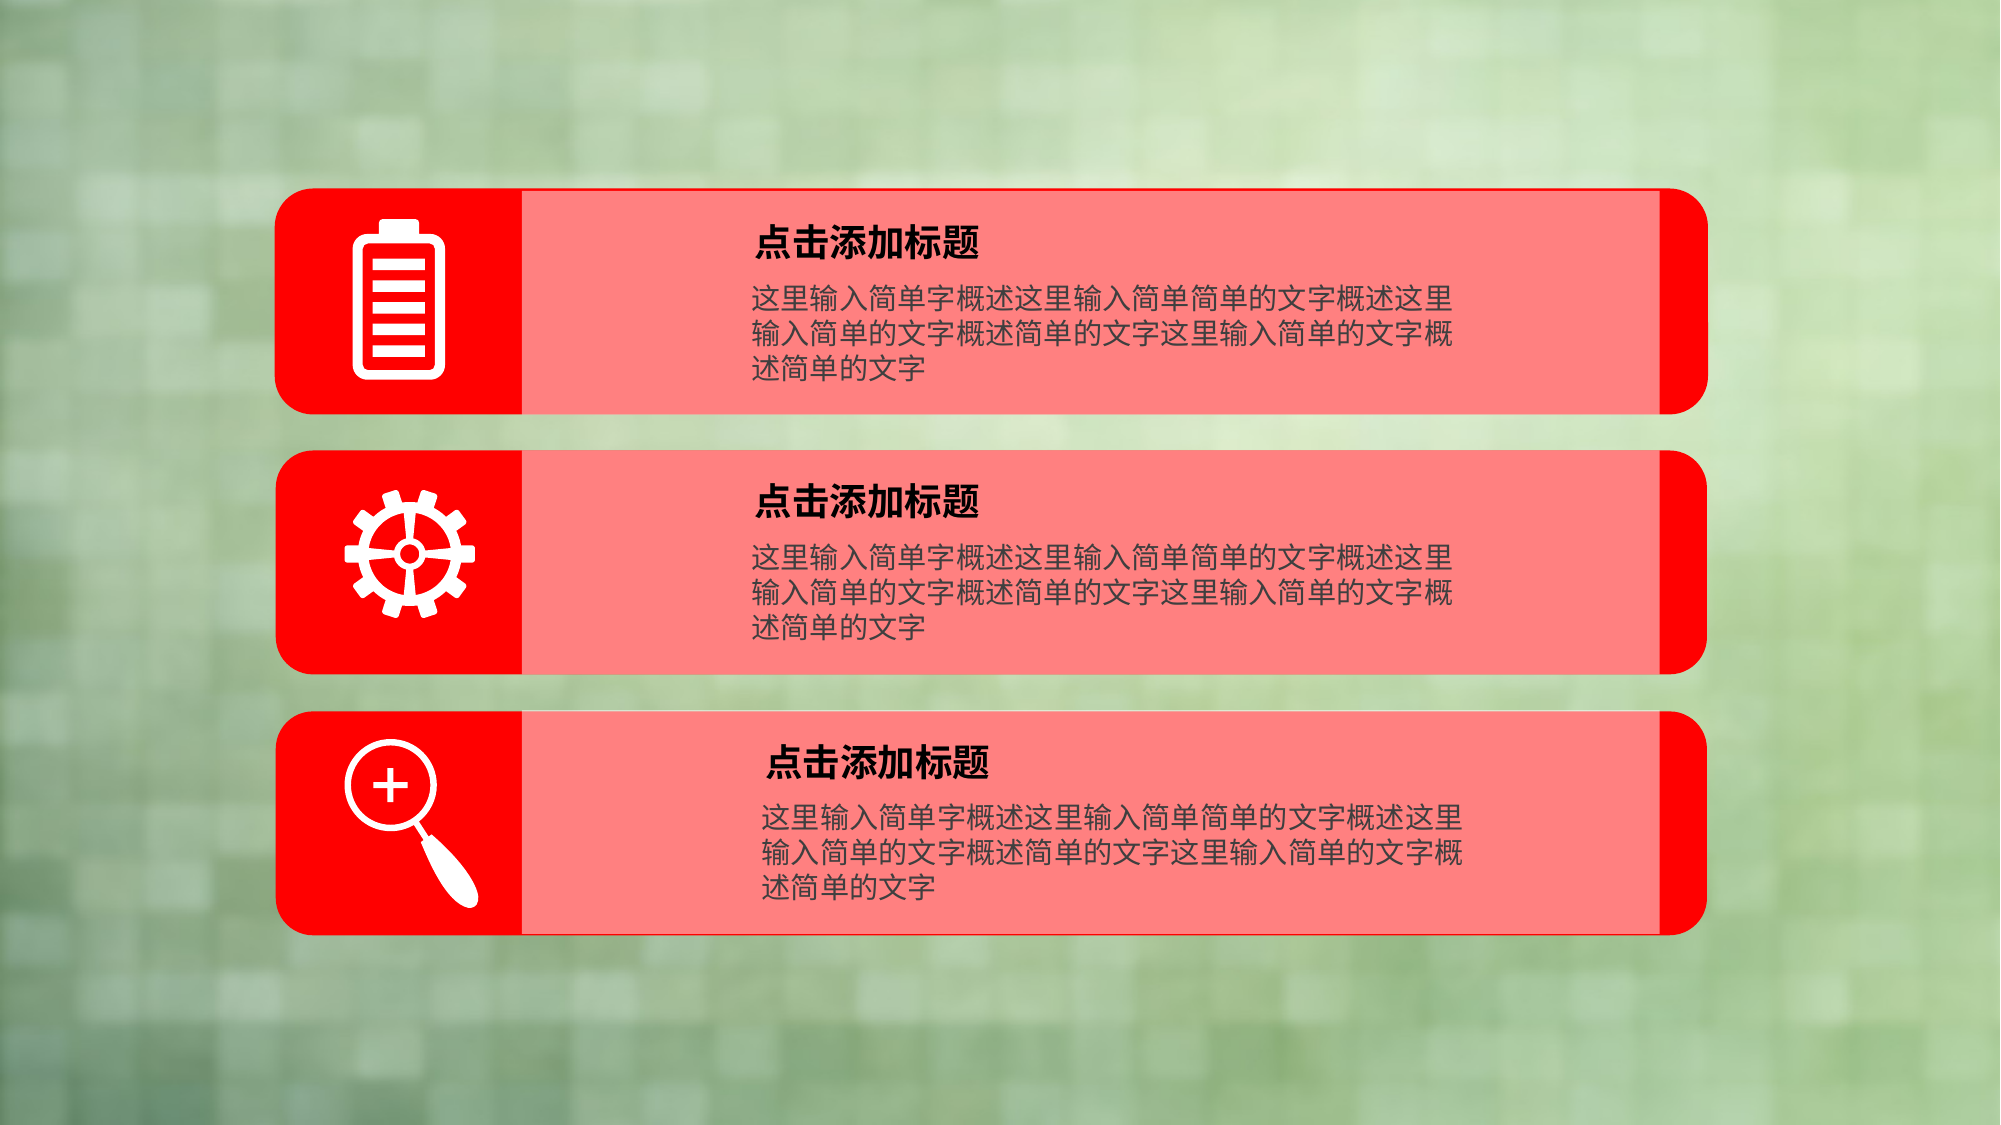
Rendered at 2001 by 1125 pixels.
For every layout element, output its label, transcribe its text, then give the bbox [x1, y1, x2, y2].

text_box [344, 739, 479, 908]
text_box [521, 710, 1660, 934]
text_box [1009, 189, 1707, 414]
text_box 点击添加标题 [726, 189, 1009, 272]
text_box 这里输入简单字概述这里输入简单简单的文字概述这里 输入简单的文字概述简单的文字这里输入简单的文字概述简单的文字 [736, 531, 1481, 652]
text_box [352, 219, 446, 380]
text_box 点击添加标题 [726, 448, 1009, 531]
text_box [275, 450, 521, 675]
text_box [275, 711, 1707, 936]
text_box 这里输入简单字概述这里输入简单简单的文字概述这里 输入简单的文字概述简单的文字这里输入简单的文字概述简单的文字 [746, 792, 1491, 912]
text_box [275, 189, 726, 414]
picture [0, 0, 2000, 1125]
text_box 这里输入简单字概述这里输入简单简单的文字概述这里 输入简单的文字概述简单的文字这里输入简单的文字概述简单的文字 [736, 273, 1481, 393]
text_box [521, 450, 1660, 675]
text_box [521, 190, 1660, 415]
text_box [1660, 450, 1707, 675]
text_box [344, 490, 475, 618]
text_box 点击添加标题 [736, 708, 1019, 791]
